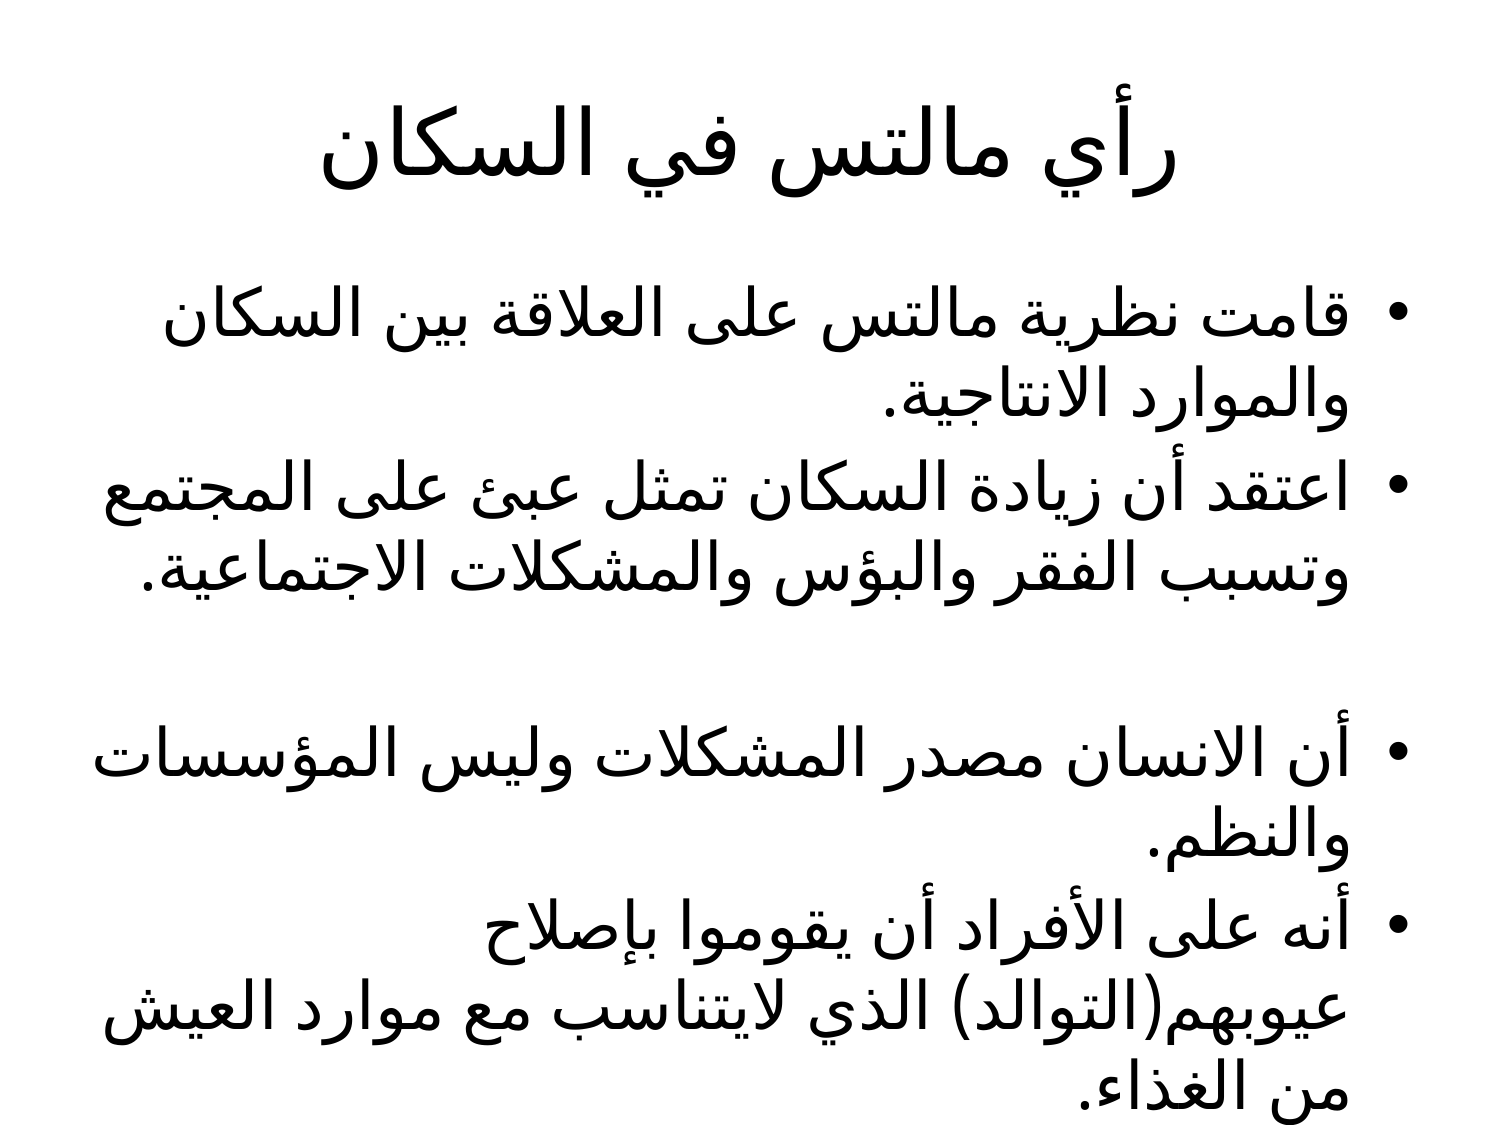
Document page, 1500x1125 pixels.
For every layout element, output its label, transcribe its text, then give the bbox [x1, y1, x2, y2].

title رأي مالتس في السكان [75, 45, 1425, 233]
list قامت نظرية مالتس على العلاقة بين السكان والموارد الانتاجية. اعتقد أن زيادة السكان تمثل عبئ على المجتمع وتسبب الفقر والبؤس والمشكلات الاجتماعية. أن الانسان مصدر المشكلات وليس المؤسسات والنظم. أنه على الأفراد أن يقوموا بإصلاح عيوبهم(التوالد) الذي لايتناسب مع موارد العيش من الغذاء. [75, 262, 1425, 1005]
